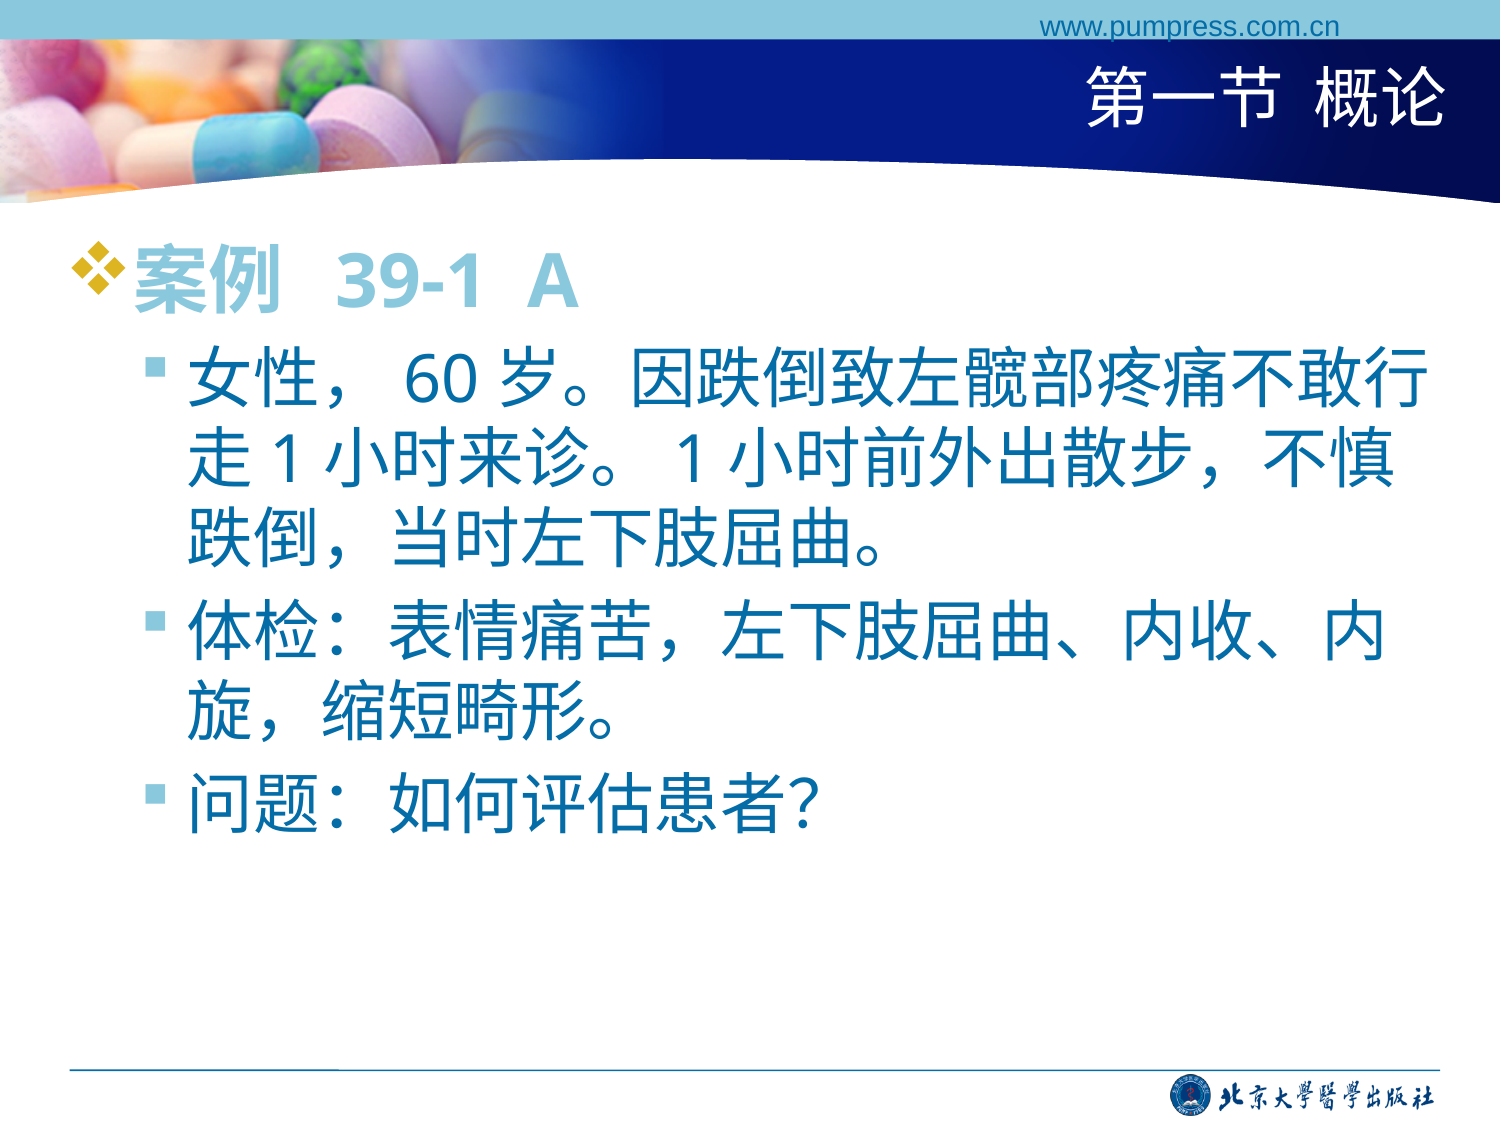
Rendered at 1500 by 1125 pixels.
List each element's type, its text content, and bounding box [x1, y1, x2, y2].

title 第一节 概论 [137, 49, 1463, 143]
list 案例 39-1 A 女性，60岁。因跌倒致左髋部疼痛不敢行走1小时来诊。1小时前外出散步，不慎跌倒，当时左下肢屈曲。 体检：表情痛苦，左下肢屈曲、内收、内旋，缩短畸形。 问题：如何评估患者？ [49, 224, 1463, 1026]
slide_number www.pumpress.com.cn [1025, 0, 1463, 38]
picture [1170, 1074, 1436, 1118]
picture [0, 40, 1500, 203]
